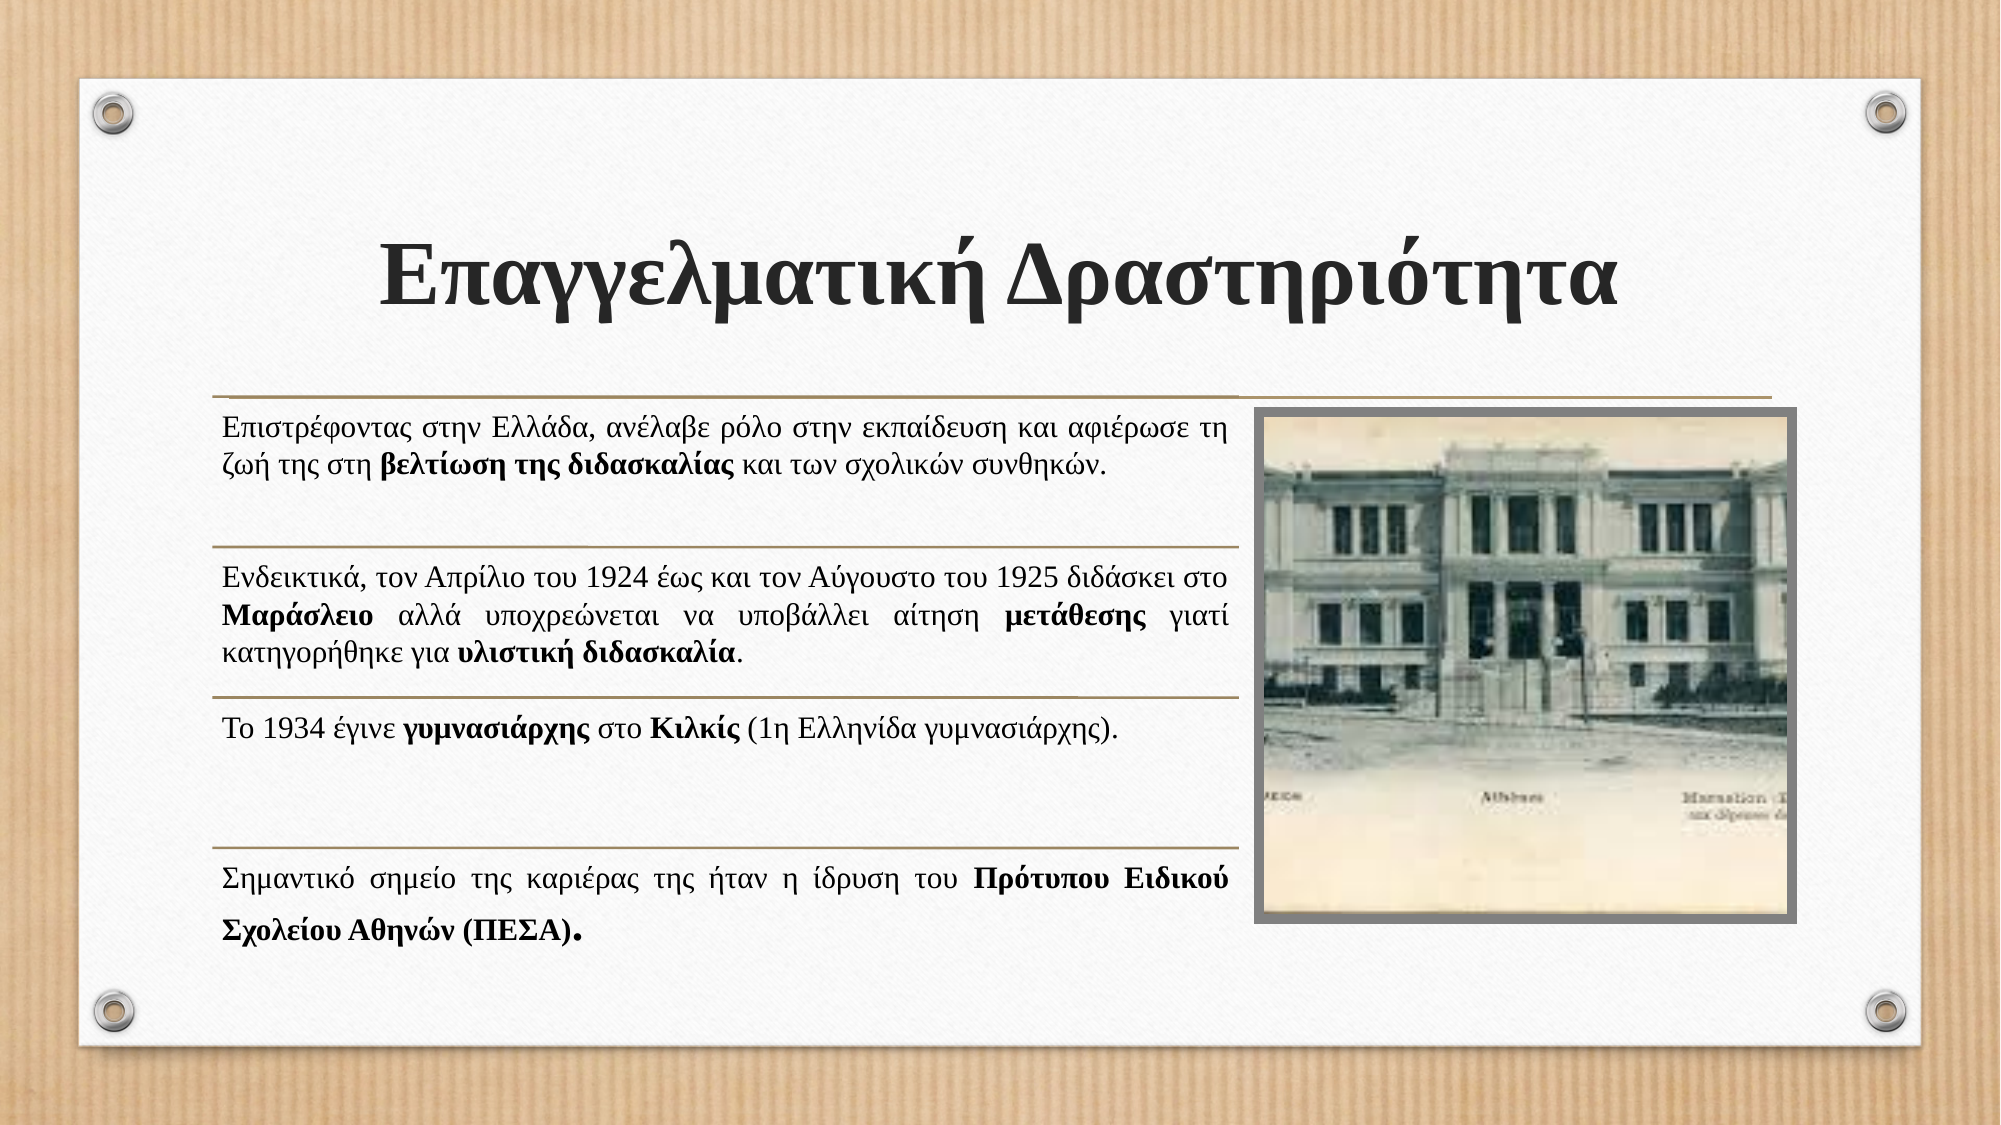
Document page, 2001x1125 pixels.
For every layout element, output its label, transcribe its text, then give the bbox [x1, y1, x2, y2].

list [212, 396, 1240, 999]
picture [0, 0, 2001, 1125]
title Επαγγελματική Δραστηριότητα [212, 161, 1788, 375]
